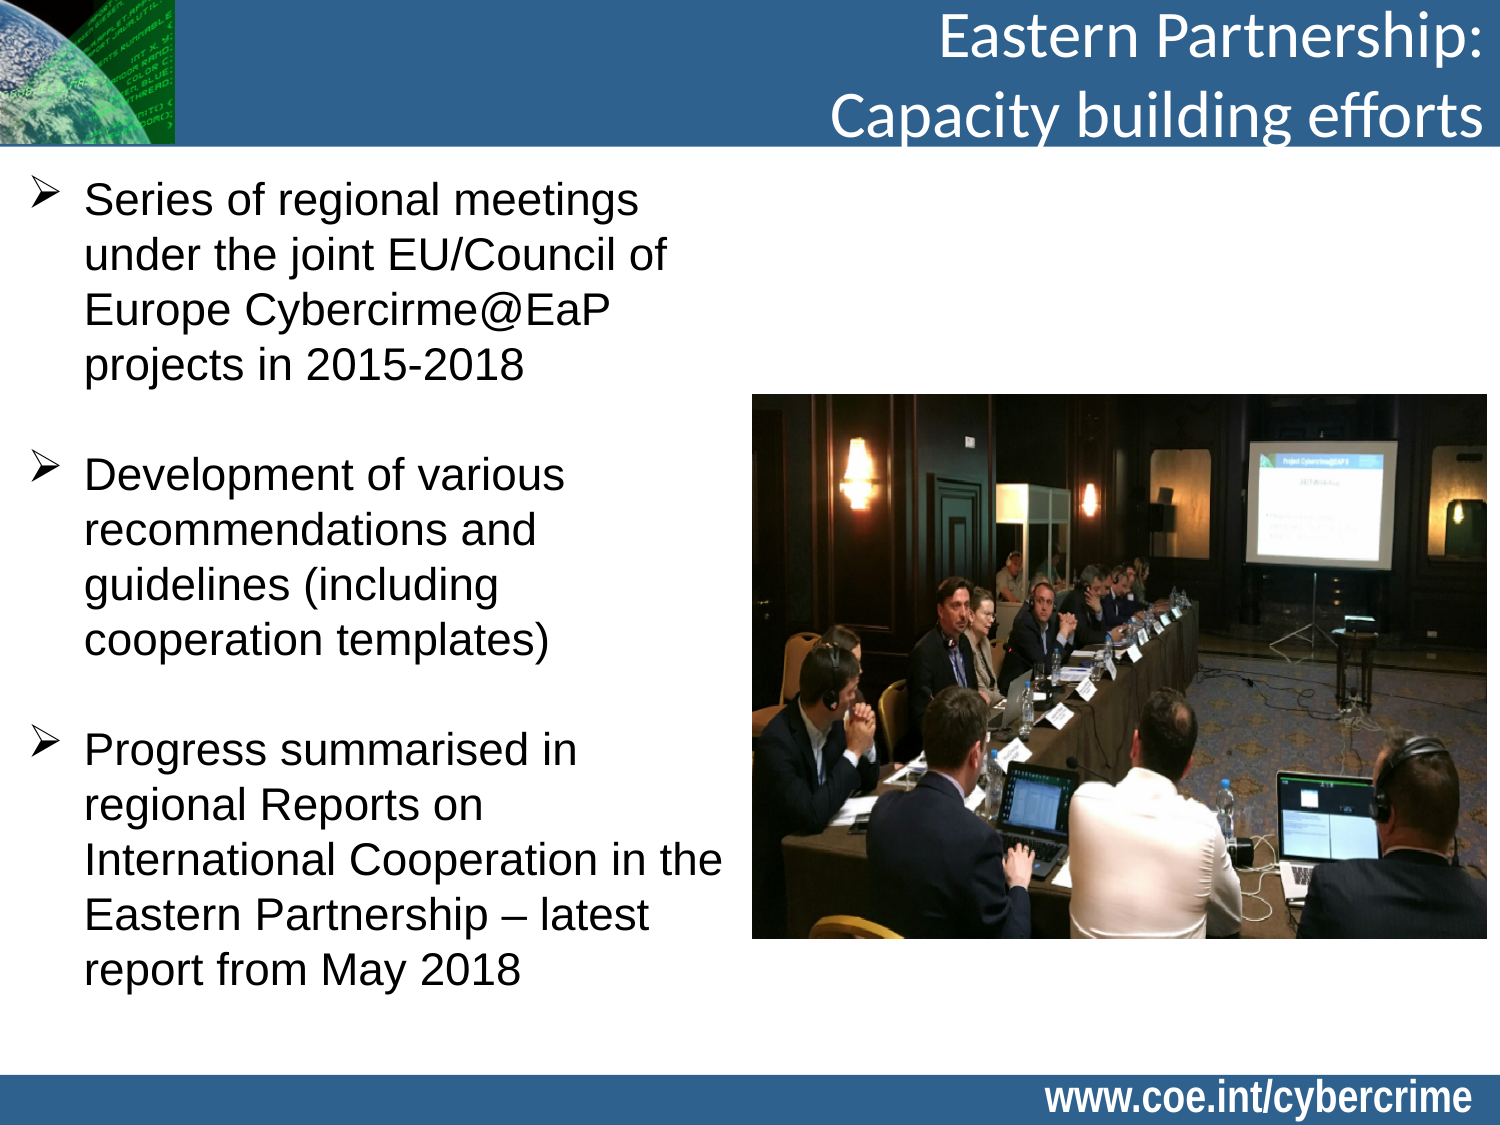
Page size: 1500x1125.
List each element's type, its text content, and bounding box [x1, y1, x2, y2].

picture [0, 0, 175, 144]
text_box www.coe.int/cybercrime [1030, 1059, 1500, 1125]
text_box [0, 1073, 1030, 1125]
text_box Eastern Partnership: Capacity building efforts [177, 0, 1500, 149]
text_box Series of regional meetings under the joint EU/Council of Europe Cybercirme@EaP projects in 2015-2018 Development of various recommendations and guidelines (including cooperation templates) Progress summarised in regional Reports on International Cooperation in the Eastern Partnership – latest report from May 2018 [12, 162, 763, 1002]
picture [751, 394, 1487, 940]
